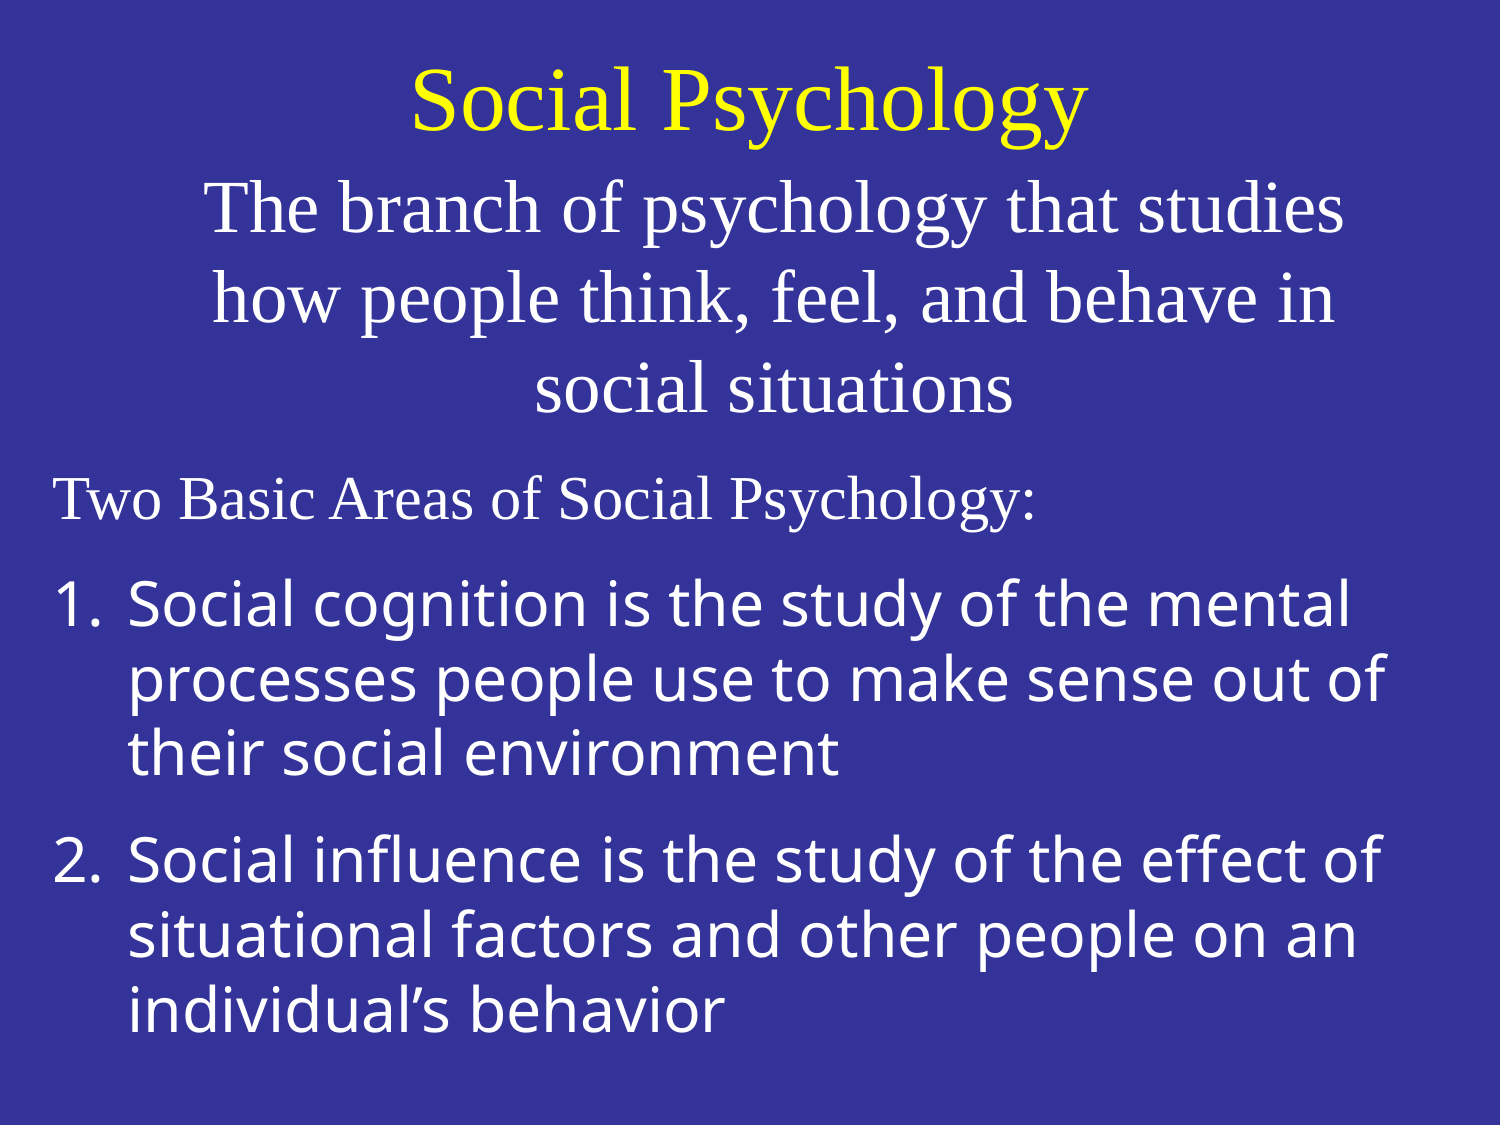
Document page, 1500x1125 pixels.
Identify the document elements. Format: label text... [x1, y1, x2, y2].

text_box The branch of psychology that studies how people think, feel, and behave in social situations [162, 149, 1388, 435]
text_box Two Basic Areas of Social Psychology: Social cognition is the study of the mental processes people use to make sense out of their social environment Social influence is the study of the effect of situational factors and other people on an individual’s behavior [37, 450, 1500, 1052]
title Social Psychology [112, 0, 1388, 188]
